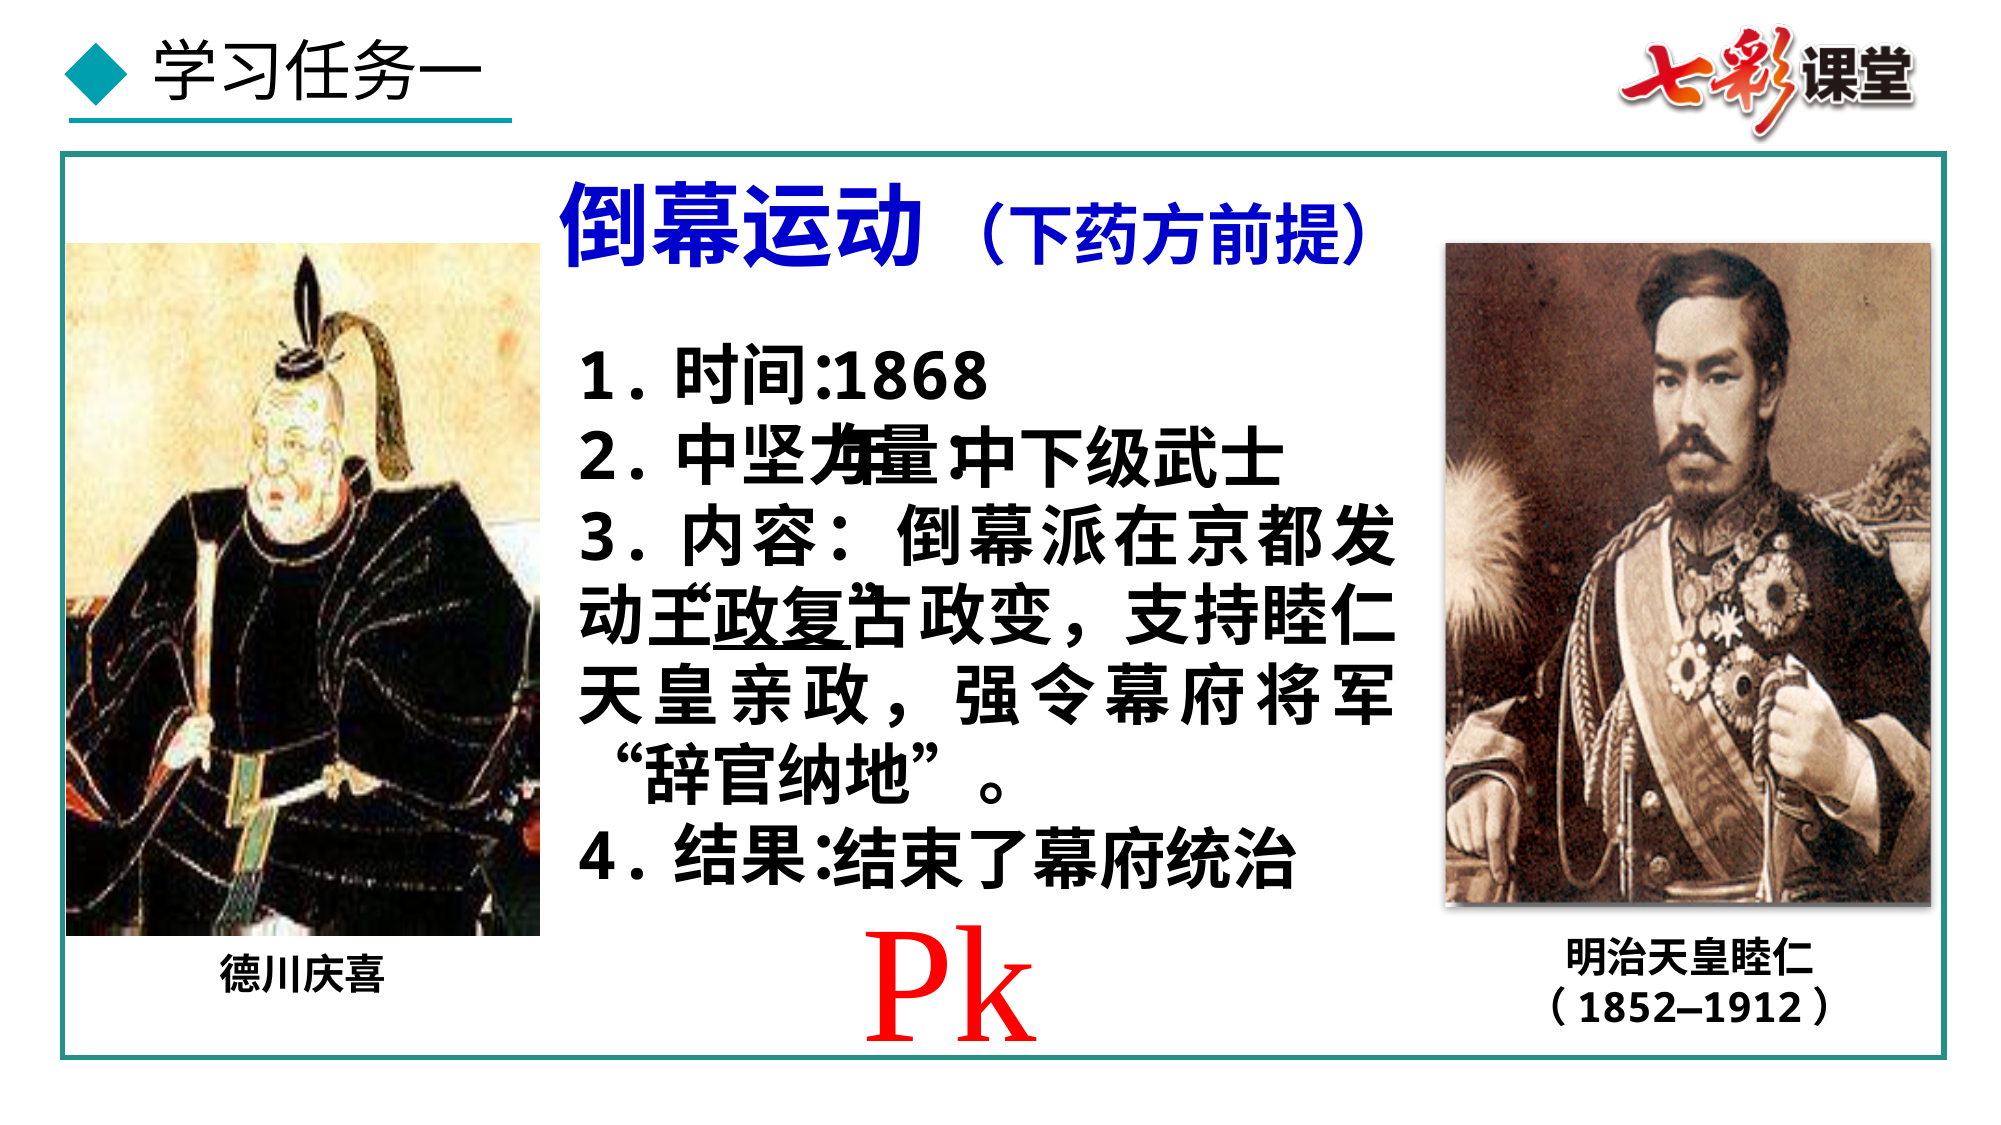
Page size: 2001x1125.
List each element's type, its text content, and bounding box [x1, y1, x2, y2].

picture [1614, 19, 1923, 144]
picture [66, 242, 540, 937]
text_box 倒幕运动 （下药方前提） [492, 160, 1500, 289]
text_box 德川庆喜 [166, 940, 440, 1006]
text_box 中下级武士 [937, 408, 1302, 504]
text_box 1.时间： 2.中坚力量： 3.内容：倒幕派在京都发动“ ”政变，支持睦仁天皇亲政，强令幕府将军“辞官纳地”。 4.结果： [562, 325, 1413, 901]
text_box 结束了幕府统治 [817, 809, 1315, 904]
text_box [1444, 243, 1935, 1041]
text_box 1868年 [815, 325, 1073, 421]
text_box 王政复古 [631, 568, 929, 663]
text_box Pk [846, 867, 1053, 1086]
